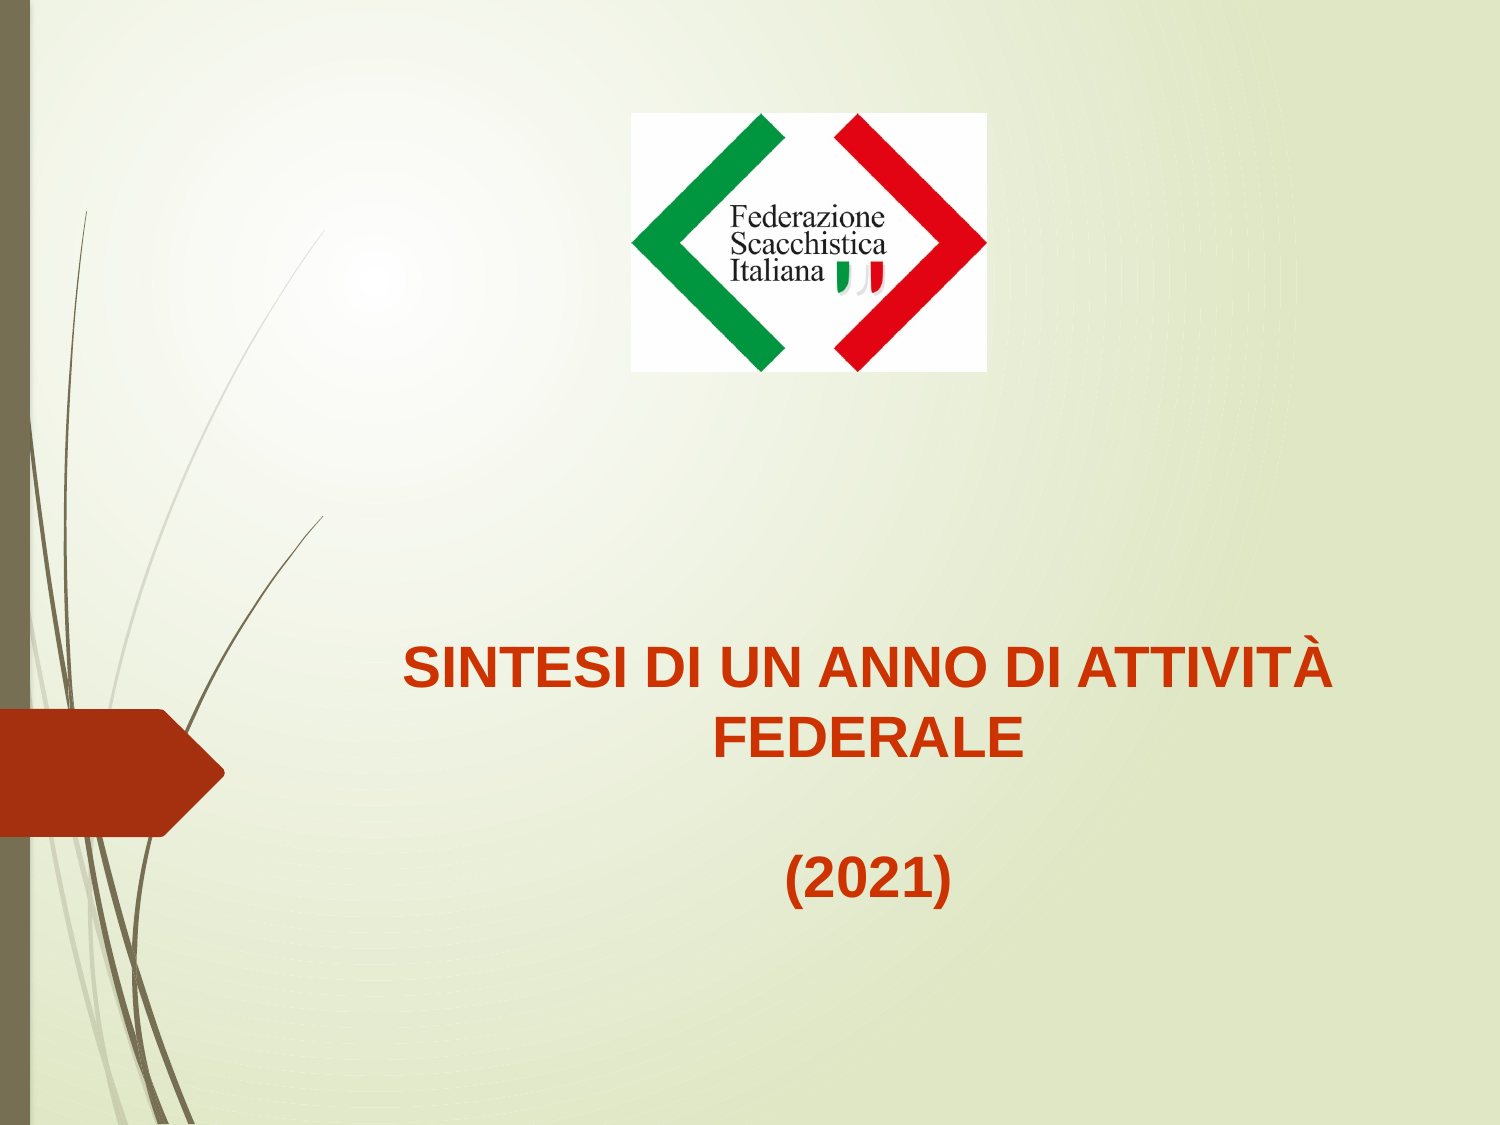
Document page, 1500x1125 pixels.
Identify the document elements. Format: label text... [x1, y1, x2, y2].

picture [631, 113, 987, 372]
text_box Sintesi di un anno di attività federale (2021) [237, 621, 1500, 1057]
